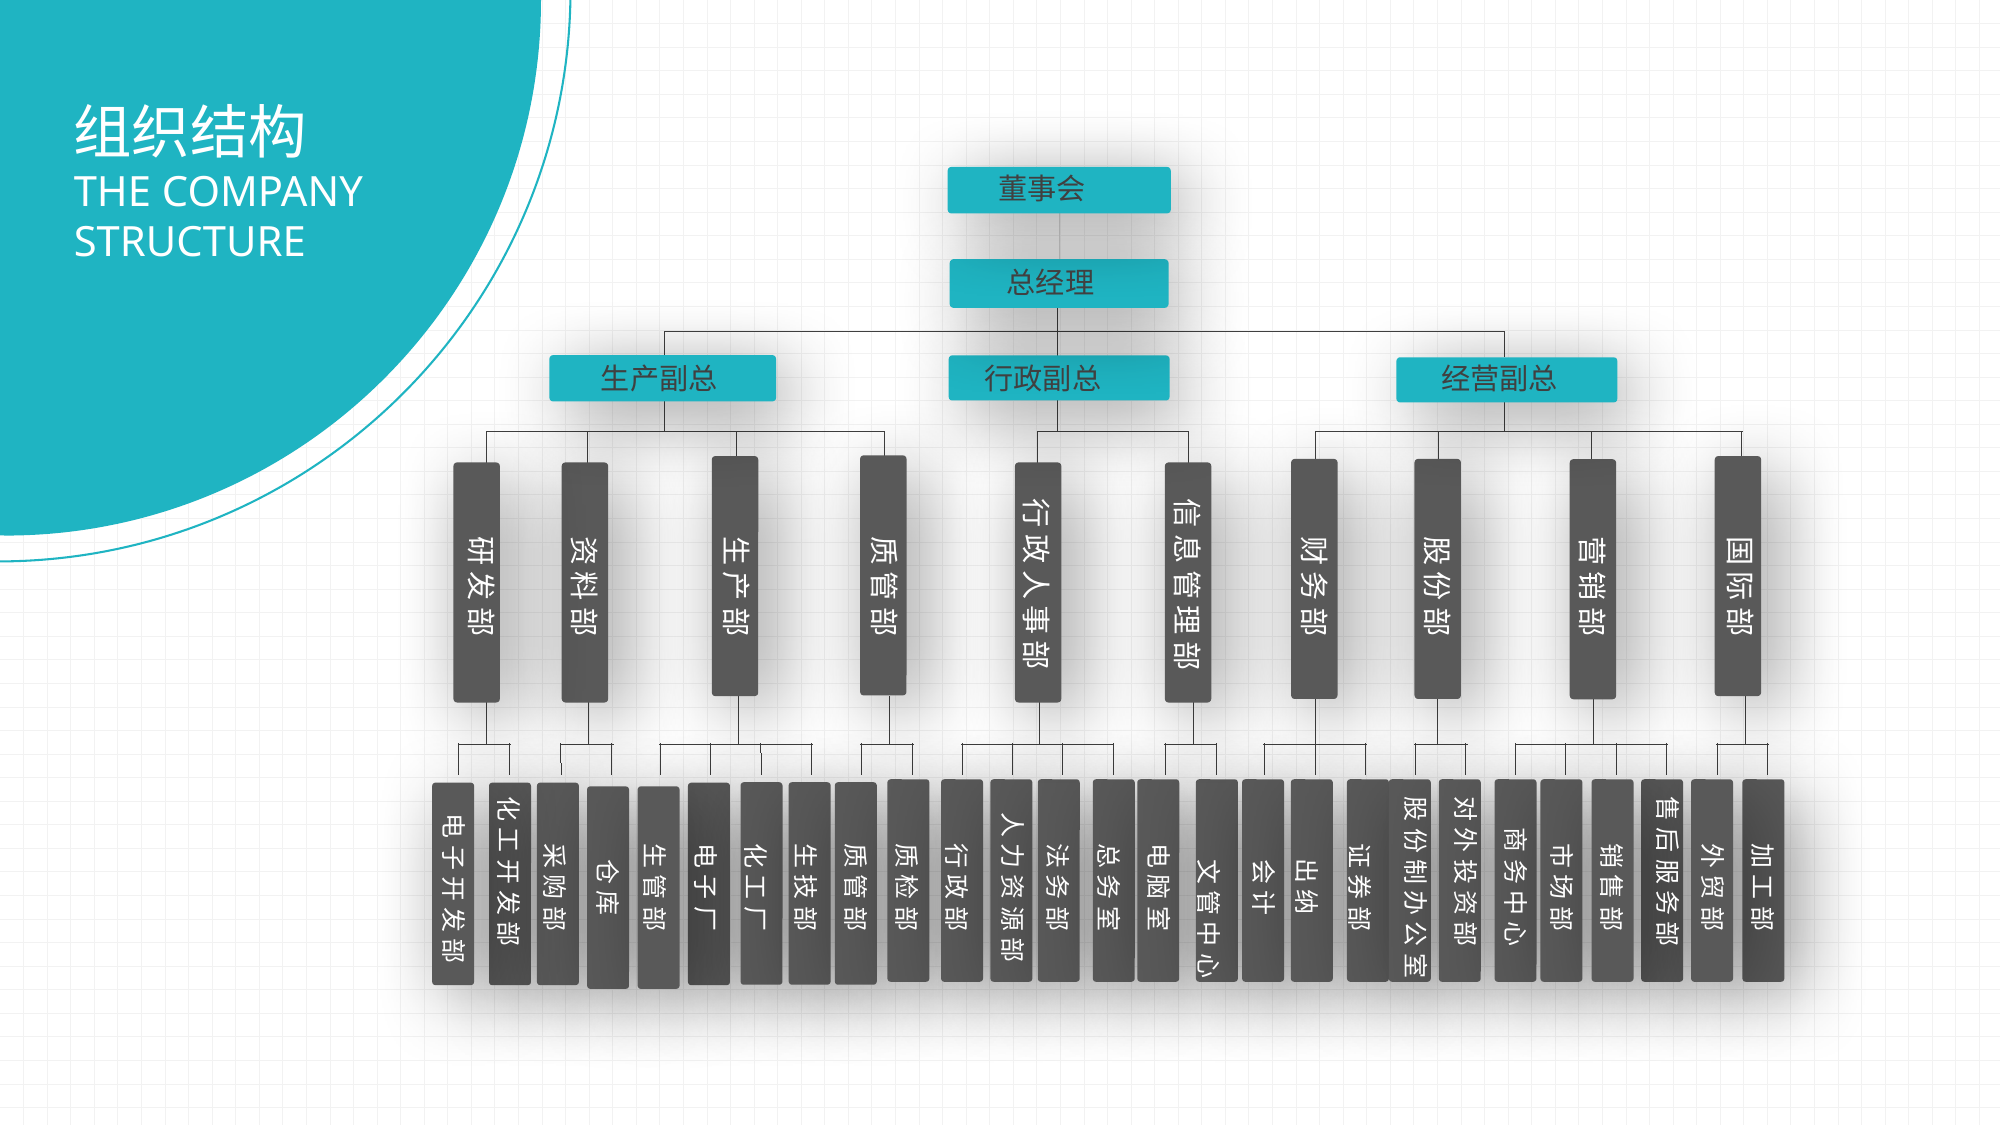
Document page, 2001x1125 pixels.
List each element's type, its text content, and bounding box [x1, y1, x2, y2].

text_box 外贸部 [1698, 792, 1729, 982]
text_box [940, 778, 975, 983]
text_box [1036, 778, 1072, 983]
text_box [1315, 400, 1743, 463]
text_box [486, 400, 885, 463]
text_box [1568, 466, 1618, 695]
text_box 生技部 [791, 792, 822, 982]
text_box 电脑室 [1144, 792, 1175, 982]
text_box [989, 778, 1019, 983]
text_box 行政部 [942, 792, 973, 982]
text_box 市场部 [1547, 792, 1578, 982]
text_box [1690, 778, 1735, 983]
text_box [564, 463, 610, 695]
text_box [1493, 778, 1525, 983]
text_box [535, 781, 573, 803]
text_box 国际部 [1723, 532, 1759, 640]
text_box 质管部 [841, 792, 872, 982]
text_box 研发部 [464, 562, 500, 640]
text_box [787, 781, 819, 986]
text_box 经营副总 [1441, 360, 1583, 396]
text_box 股份制办公室 [1400, 792, 1431, 983]
text_box 行政人事部 [1019, 495, 1055, 674]
text_box 营销部 [1575, 532, 1611, 640]
text_box [833, 781, 870, 986]
text_box 财务部 [1297, 532, 1333, 640]
text_box 出纳 [1292, 791, 1323, 982]
text_box [452, 562, 501, 704]
text_box [571, 354, 778, 400]
text_box 股份部 [1420, 532, 1456, 640]
text_box [1136, 778, 1175, 983]
text_box [1013, 467, 1063, 695]
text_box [458, 695, 1769, 775]
text_box [859, 454, 908, 695]
text_box [1713, 455, 1763, 695]
text_box 加工部 [1748, 792, 1779, 982]
text_box [1437, 778, 1478, 983]
text_box [1590, 778, 1635, 983]
text_box 会计 [1248, 792, 1280, 982]
text_box [1387, 778, 1422, 983]
text_box 质检部 [892, 792, 923, 982]
text_box [1289, 778, 1329, 983]
text_box [1413, 463, 1462, 695]
text_box 对外投资部 [1451, 792, 1482, 951]
text_box 仓库 [593, 792, 624, 982]
text_box [1163, 461, 1213, 695]
text_box [1539, 778, 1575, 983]
text_box [739, 781, 773, 986]
text_box [1241, 778, 1275, 983]
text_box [0, 0, 571, 562]
text_box 文管中心 [1194, 792, 1225, 1045]
text_box 生产部 [718, 532, 755, 640]
text_box 董事会 [998, 170, 1121, 206]
text_box 化工开发部 [494, 792, 525, 951]
text_box [1345, 778, 1373, 792]
text_box [1194, 778, 1222, 792]
text_box 生管部 [640, 792, 671, 982]
text_box 电子开发部 [439, 792, 470, 985]
text_box 商务中心 [1500, 792, 1532, 982]
text_box [886, 778, 926, 983]
text_box [1290, 457, 1339, 695]
text_box 售后服务部 [1652, 792, 1684, 951]
text_box [947, 357, 1171, 402]
text_box 采购部 [539, 792, 570, 982]
text_box 证券部 [1345, 792, 1376, 982]
text_box 电子厂 [690, 792, 721, 982]
text_box 总务室 [1093, 792, 1124, 982]
text_box 销售部 [1597, 792, 1628, 982]
text_box 人力资源部 [997, 792, 1029, 982]
text_box [1779, 778, 1786, 786]
text_box 资料部 [567, 532, 603, 640]
text_box 总经理 [1006, 264, 1112, 300]
text_box [710, 466, 760, 695]
text_box 质管部 [867, 532, 903, 640]
text_box [636, 785, 681, 990]
text_box [946, 165, 1172, 215]
text_box 行政副总 [984, 360, 1134, 396]
text_box 生产副总 [600, 360, 736, 396]
text_box [948, 262, 1170, 306]
text_box 化工厂 [740, 792, 772, 982]
text_box [431, 781, 476, 987]
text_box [664, 306, 1505, 357]
text_box [1395, 356, 1619, 400]
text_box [1037, 400, 1189, 463]
text_box [586, 785, 622, 990]
text_box 信息管理部 [1170, 495, 1206, 674]
text_box [1091, 778, 1122, 983]
text_box 法务部 [1043, 792, 1074, 982]
